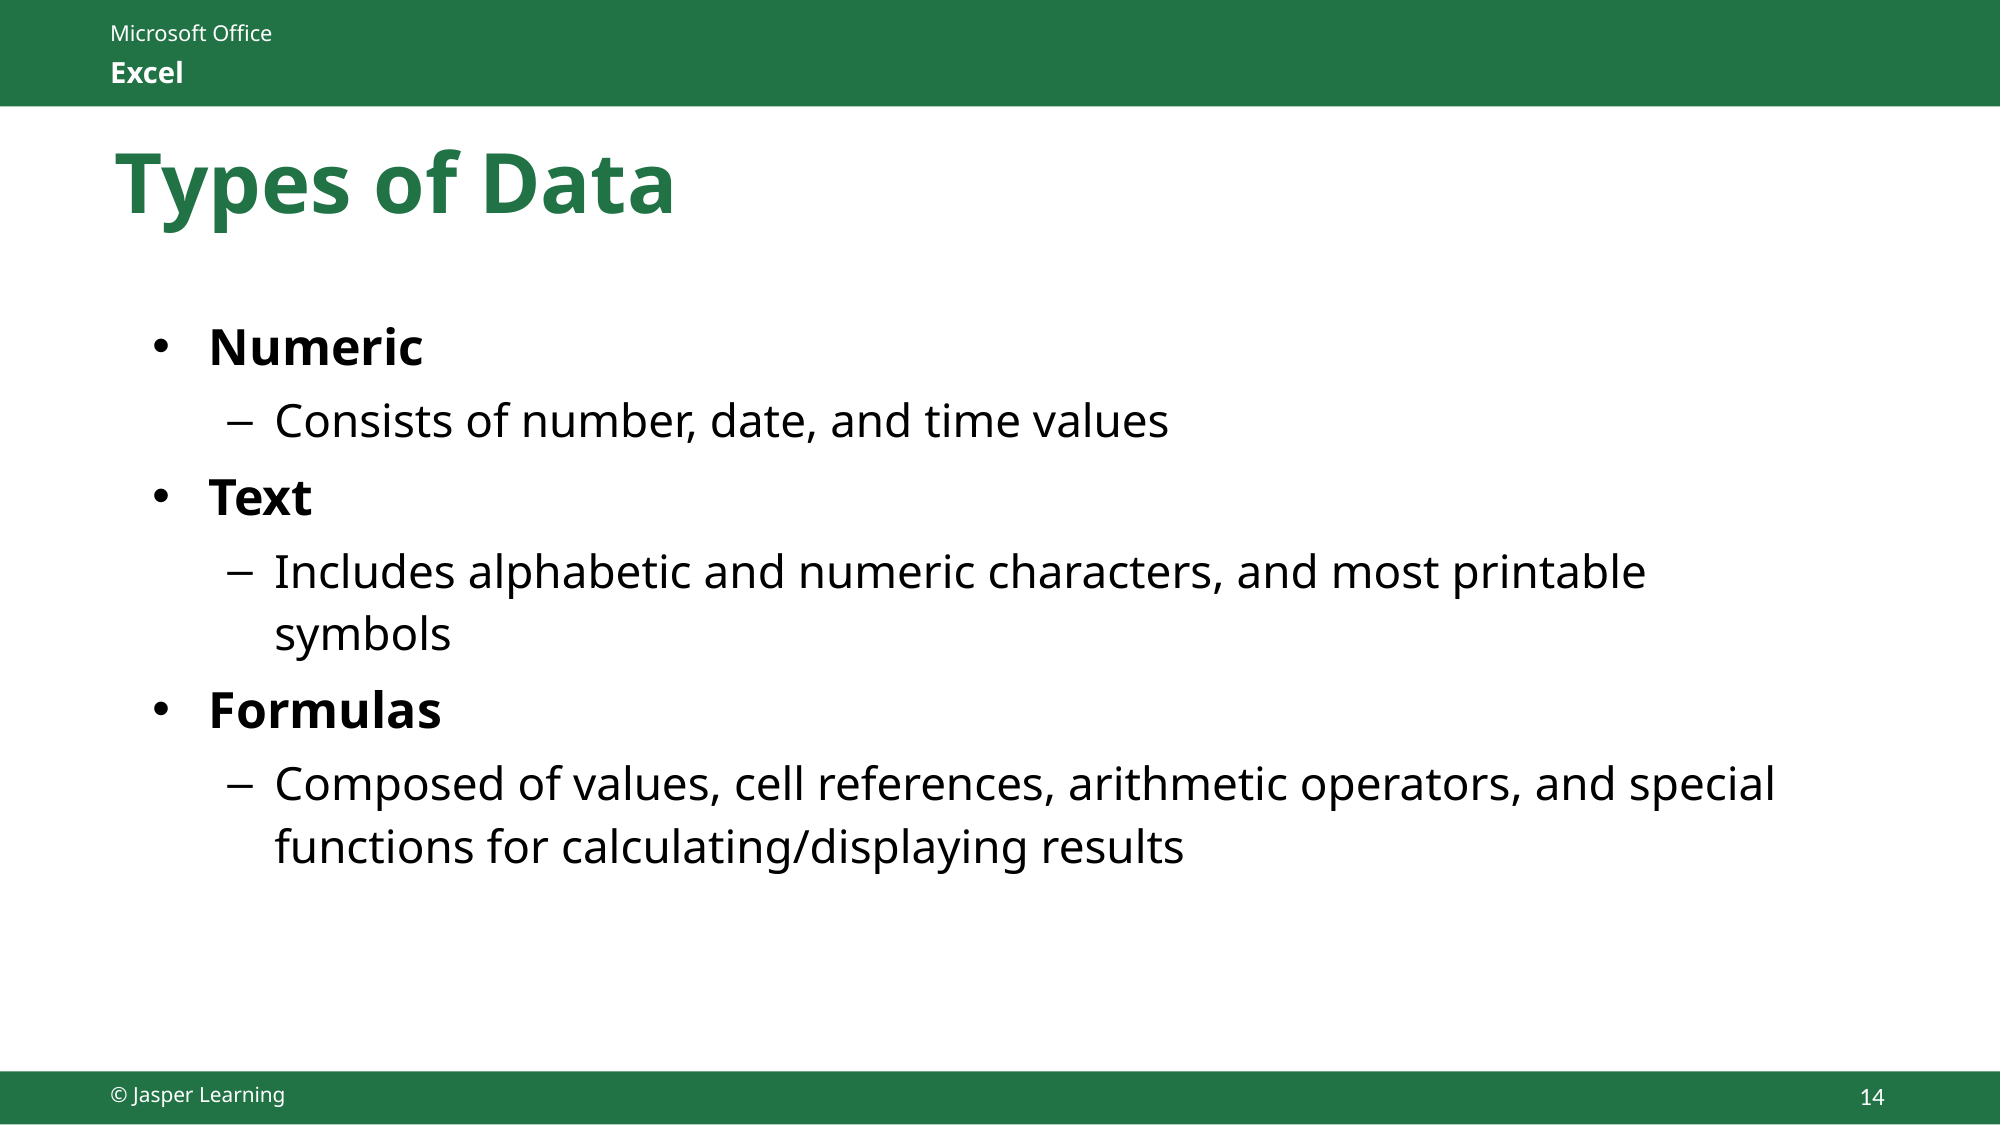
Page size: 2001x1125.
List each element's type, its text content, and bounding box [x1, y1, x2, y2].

title Types of Data [99, 118, 1866, 243]
slide_number 14 [1433, 1065, 1900, 1125]
footer © Jasper Learning [95, 1065, 729, 1125]
list Numeric Consists of number, date, and time values Text Includes alphabetic and numeric characters, and most printable symbols Formulas Composed of values, cell references, arithmetic operators, and special functions for calculating/displaying results [137, 299, 1836, 1014]
